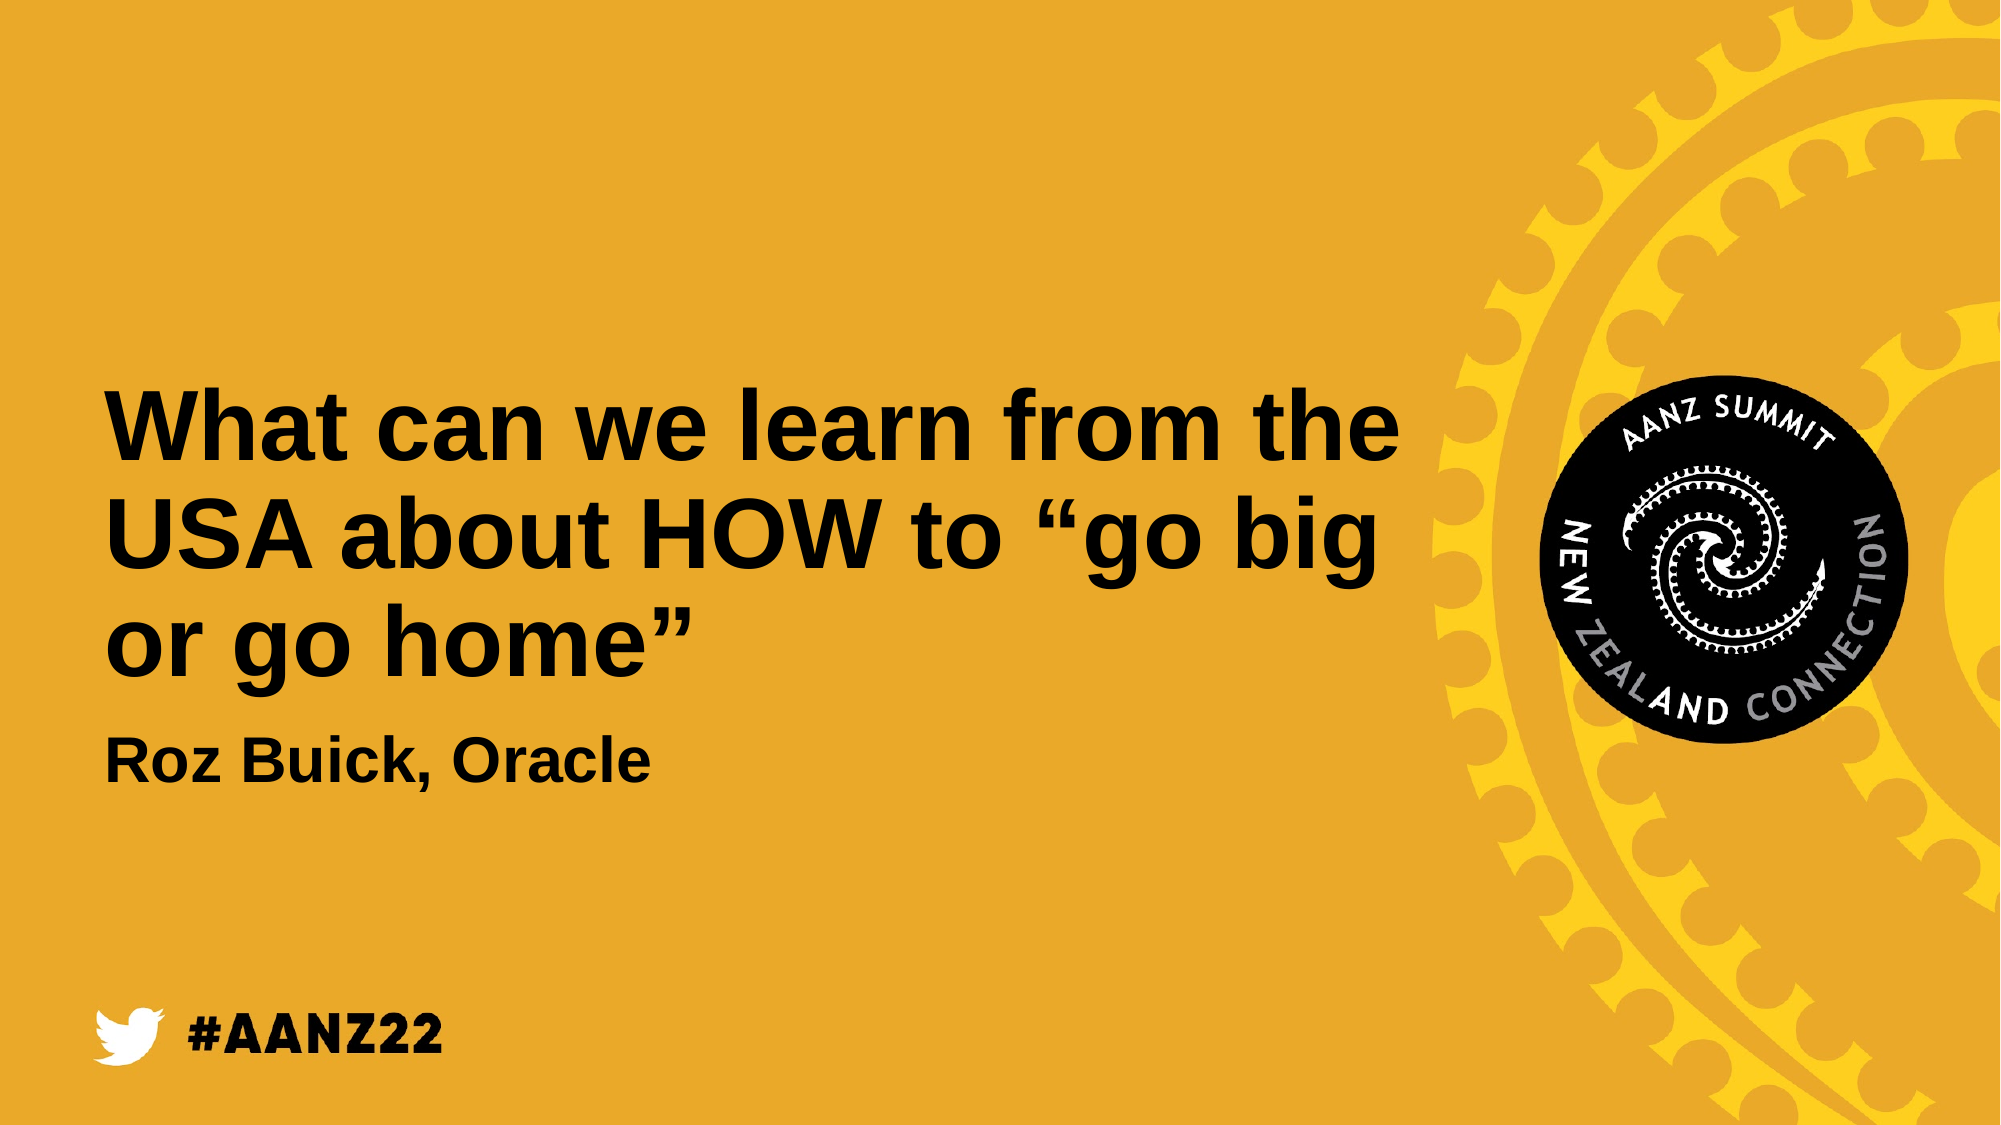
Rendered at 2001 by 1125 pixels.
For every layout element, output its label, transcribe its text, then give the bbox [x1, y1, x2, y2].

list Roz Buick, Oracle [89, 719, 1811, 878]
picture [0, 0, 2001, 1125]
list What can we learn from the USA about HOW to “go big or go home” [89, 366, 1456, 525]
